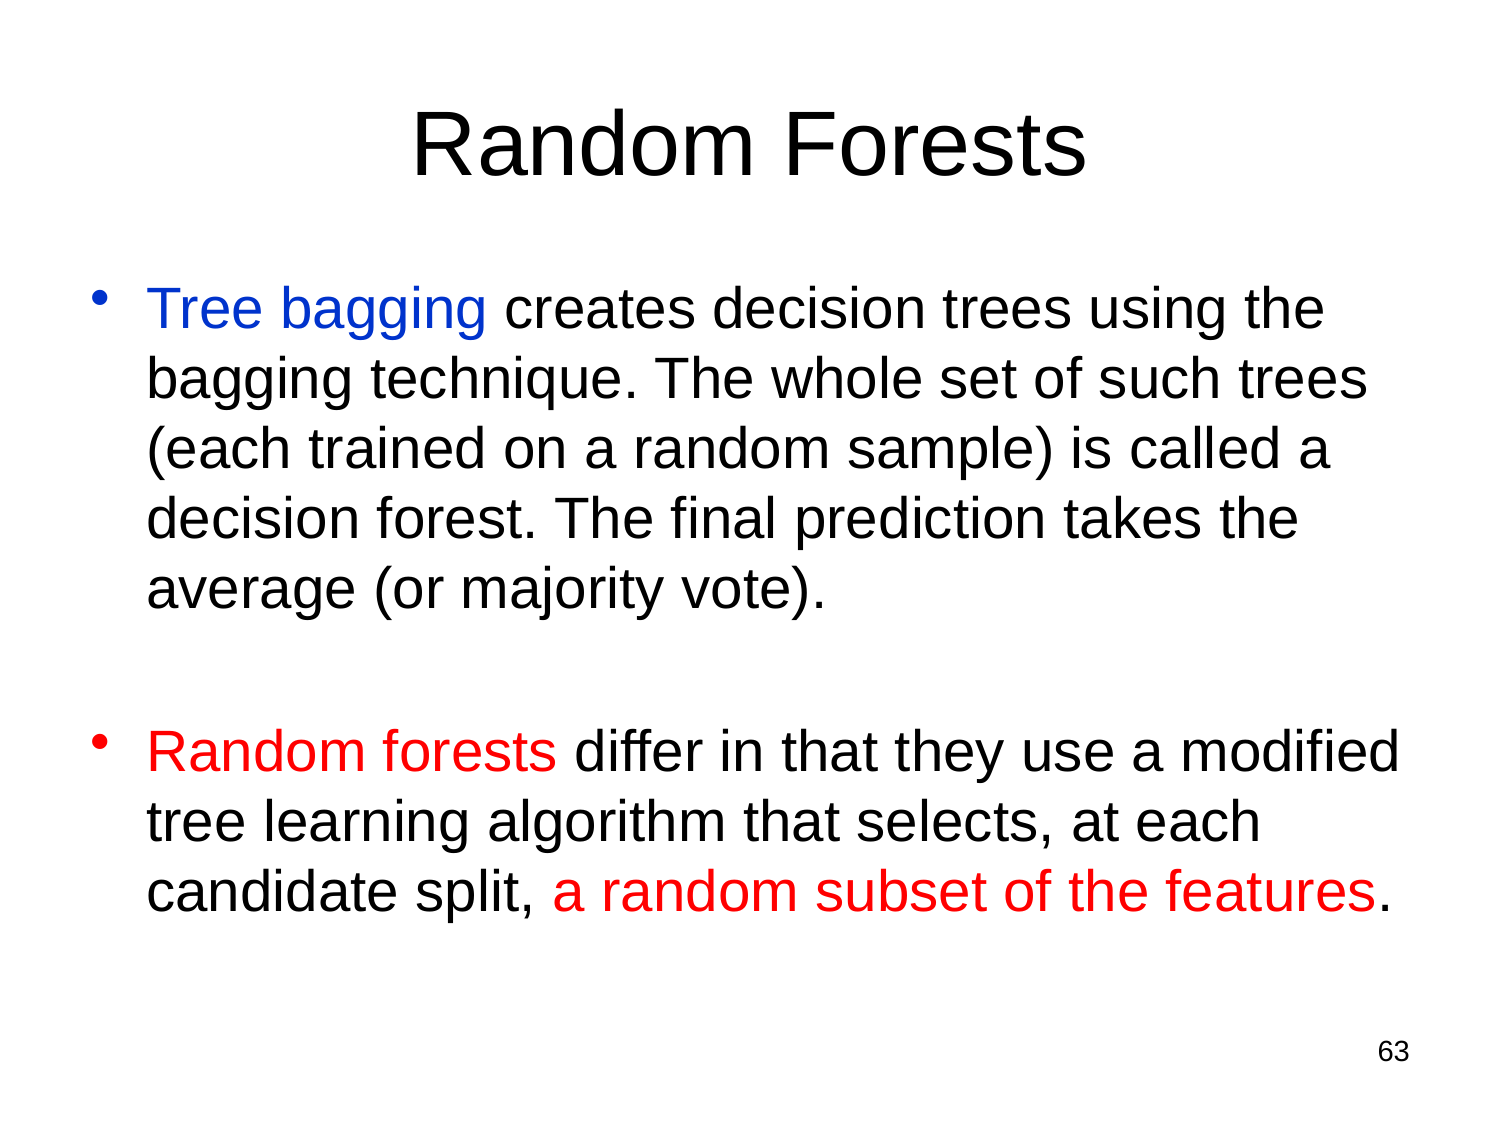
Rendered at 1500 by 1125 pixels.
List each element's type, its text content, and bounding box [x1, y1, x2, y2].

slide_number 63 [1074, 1024, 1426, 1103]
list Tree bagging creates decision trees using the bagging technique. The whole set of such trees (each trained on a random sample) is called a decision forest. The final prediction takes the average (or majority vote). Random forests differ in that they use a modified tree learning algorithm that selects, at each candidate split, a random subset of the features. [75, 262, 1425, 1005]
title Random Forests [75, 45, 1425, 233]
